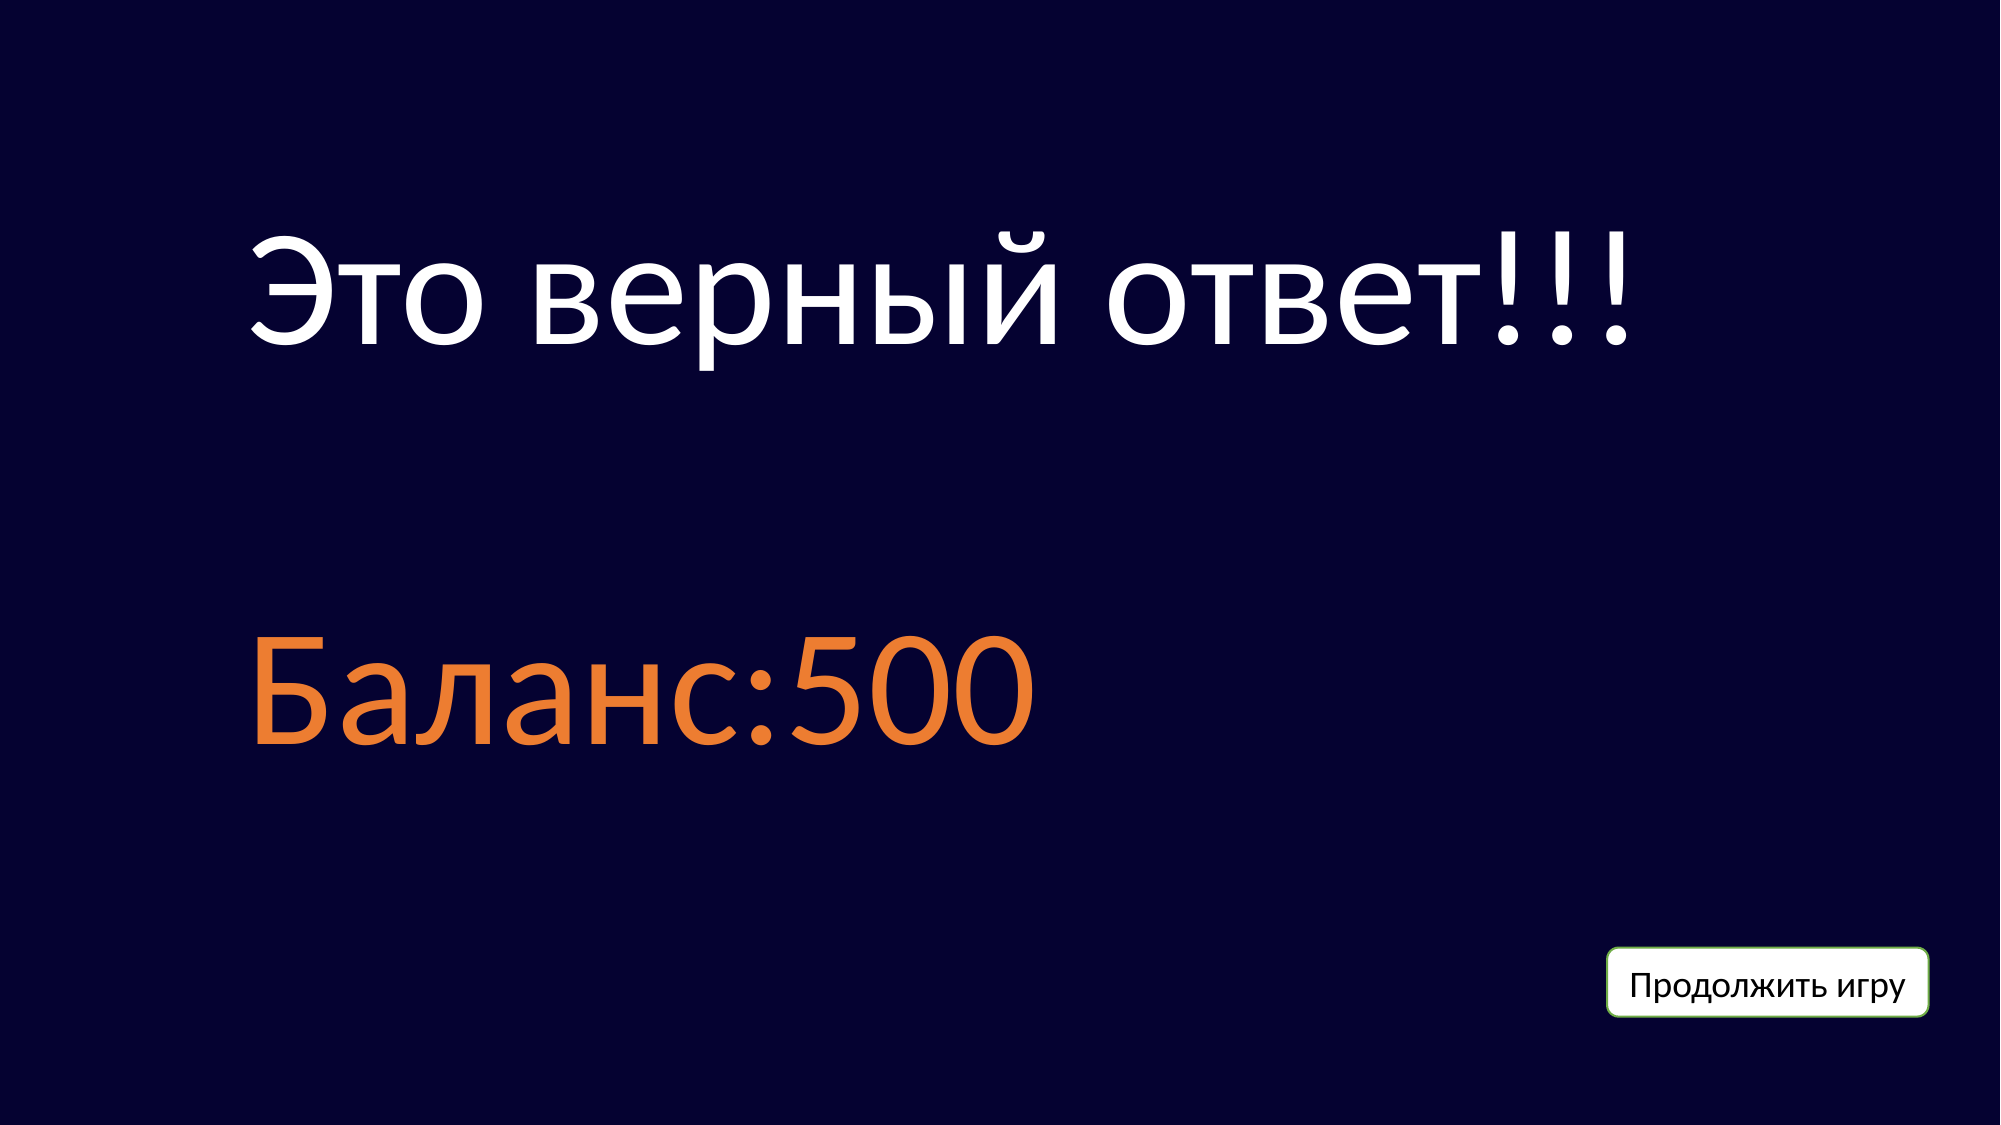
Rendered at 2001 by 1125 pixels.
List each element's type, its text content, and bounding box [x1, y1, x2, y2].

text_box Это верный ответ!!! Баланс:500 [231, 170, 1816, 785]
text_box Продолжить игру [1606, 946, 1930, 1018]
